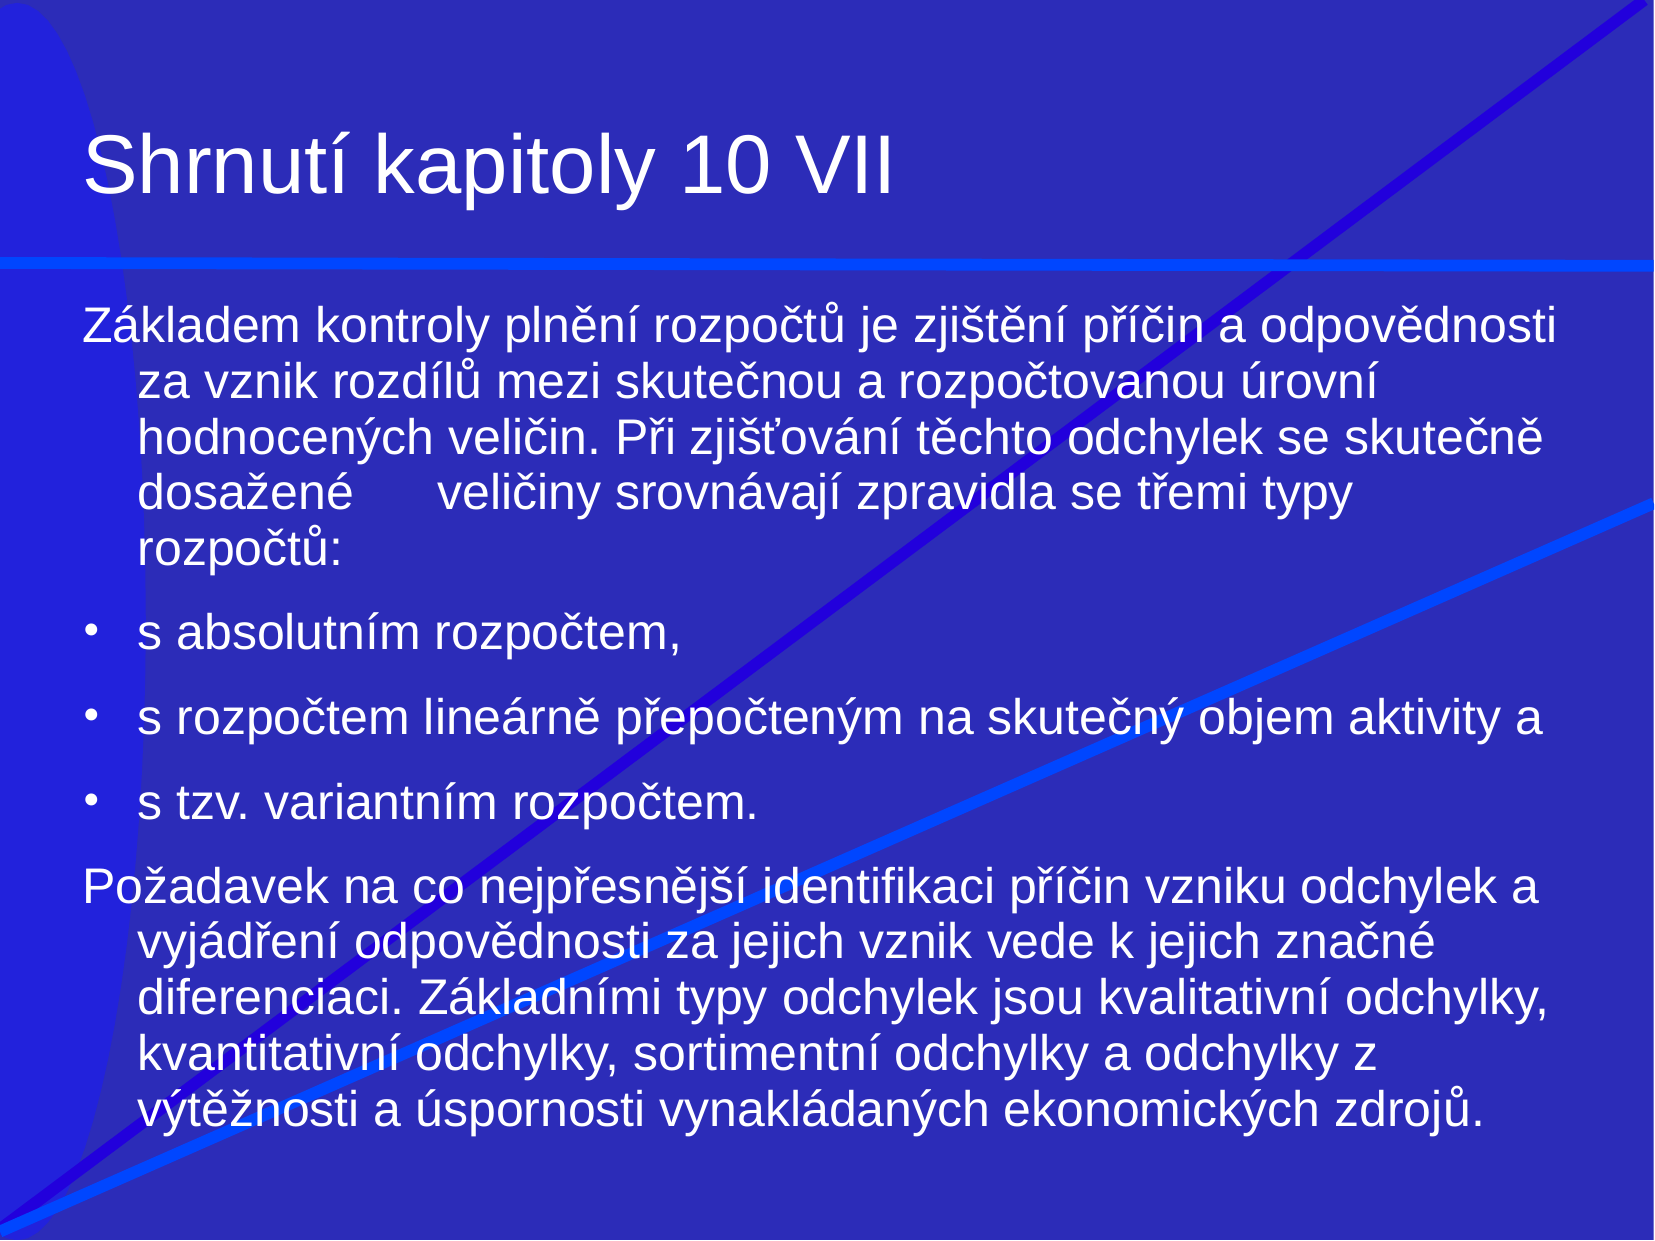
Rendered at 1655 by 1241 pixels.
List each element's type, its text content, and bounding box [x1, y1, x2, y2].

text_box Základem kontroly plnění rozpočtů je zjištění příčin a odpovědnosti za vznik rozdílů mezi skutečnou a rozpočtovanou úrovní hodnocených veličin. Při zjišťování těchto odchylek se skutečně dosažené veličiny srovnávají zpravidla se třemi typy rozpočtů: s absolutním rozpočtem, s rozpočtem lineárně přepočteným na skutečný objem aktivity a s tzv. variantním roz­počtem. Požadavek na co nejpřesnější identifikaci příčin vzniku odchylek a vyjádření odpovědnosti za jejich vznik vede k jejich značné diferenciaci. Základními typy odchylek jsou kvalitativní odchylky, kvantitativní odchylky, sortimentní odchylky a odchylky z výtěžnosti a úspornosti vynakládaných ekonomických zdrojů. [80, 296, 1561, 1138]
title Shrnutí kapitoly 10 VII [80, 69, 1574, 318]
